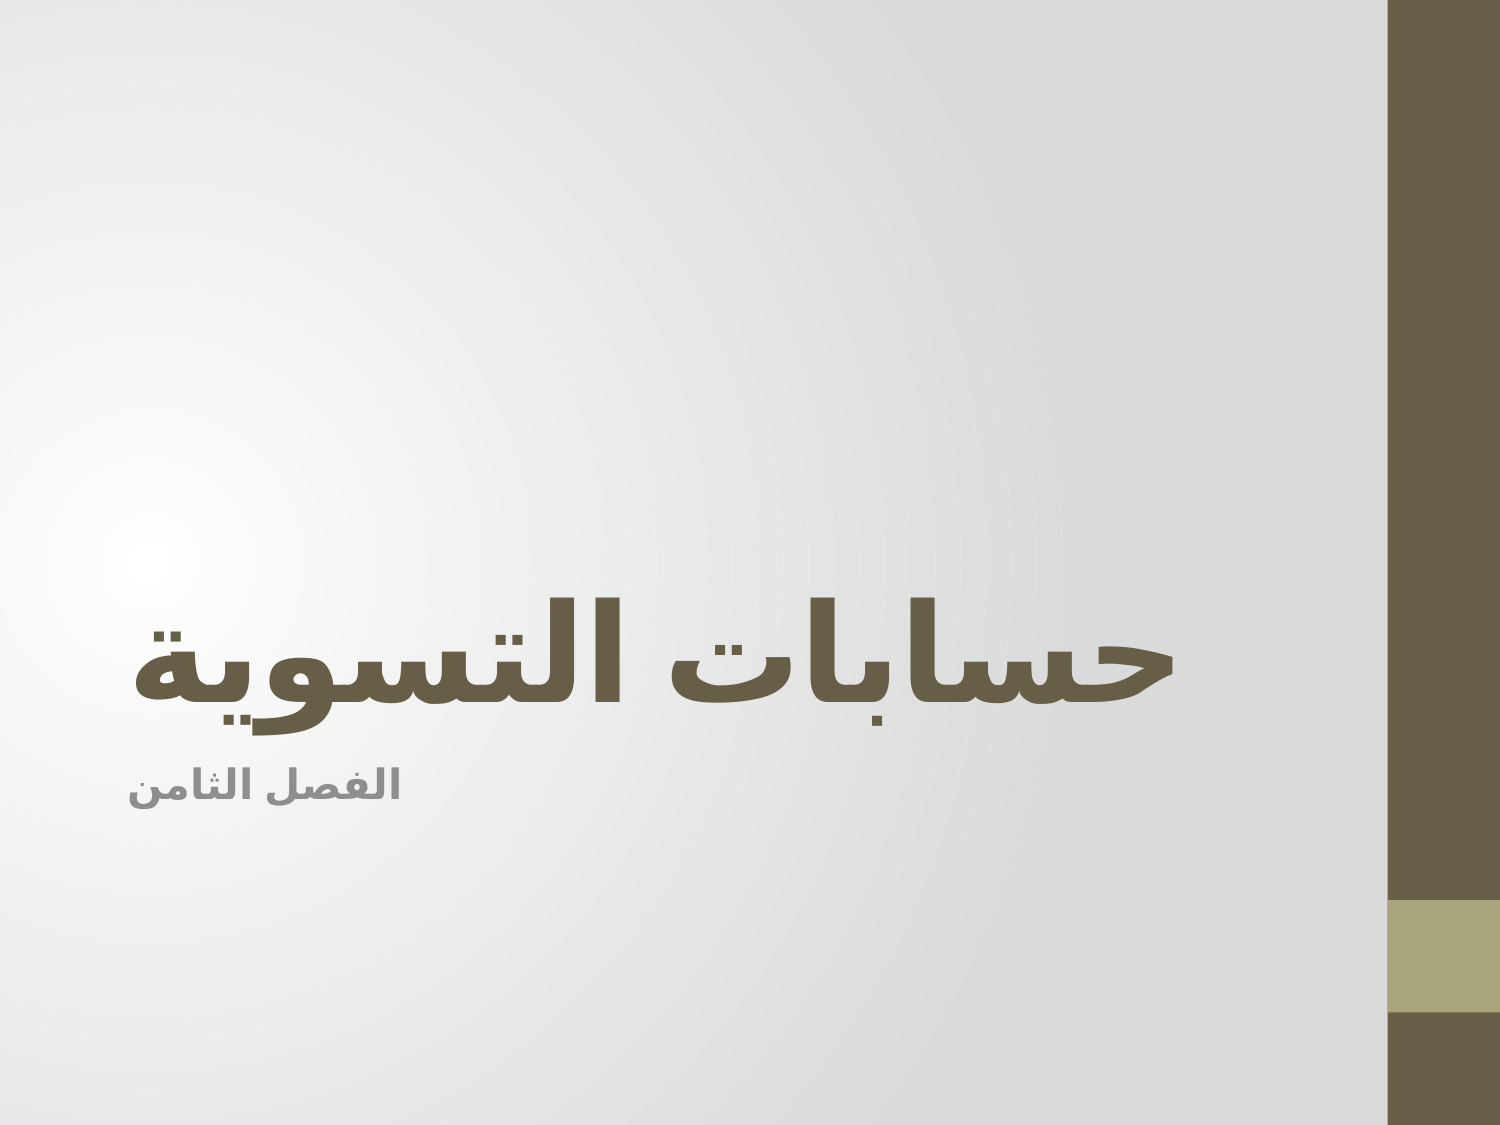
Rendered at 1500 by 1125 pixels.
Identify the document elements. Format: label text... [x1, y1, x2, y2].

subtitle الفصل الثامن [112, 750, 1173, 925]
title حسابات التسوية [112, 312, 1350, 738]
